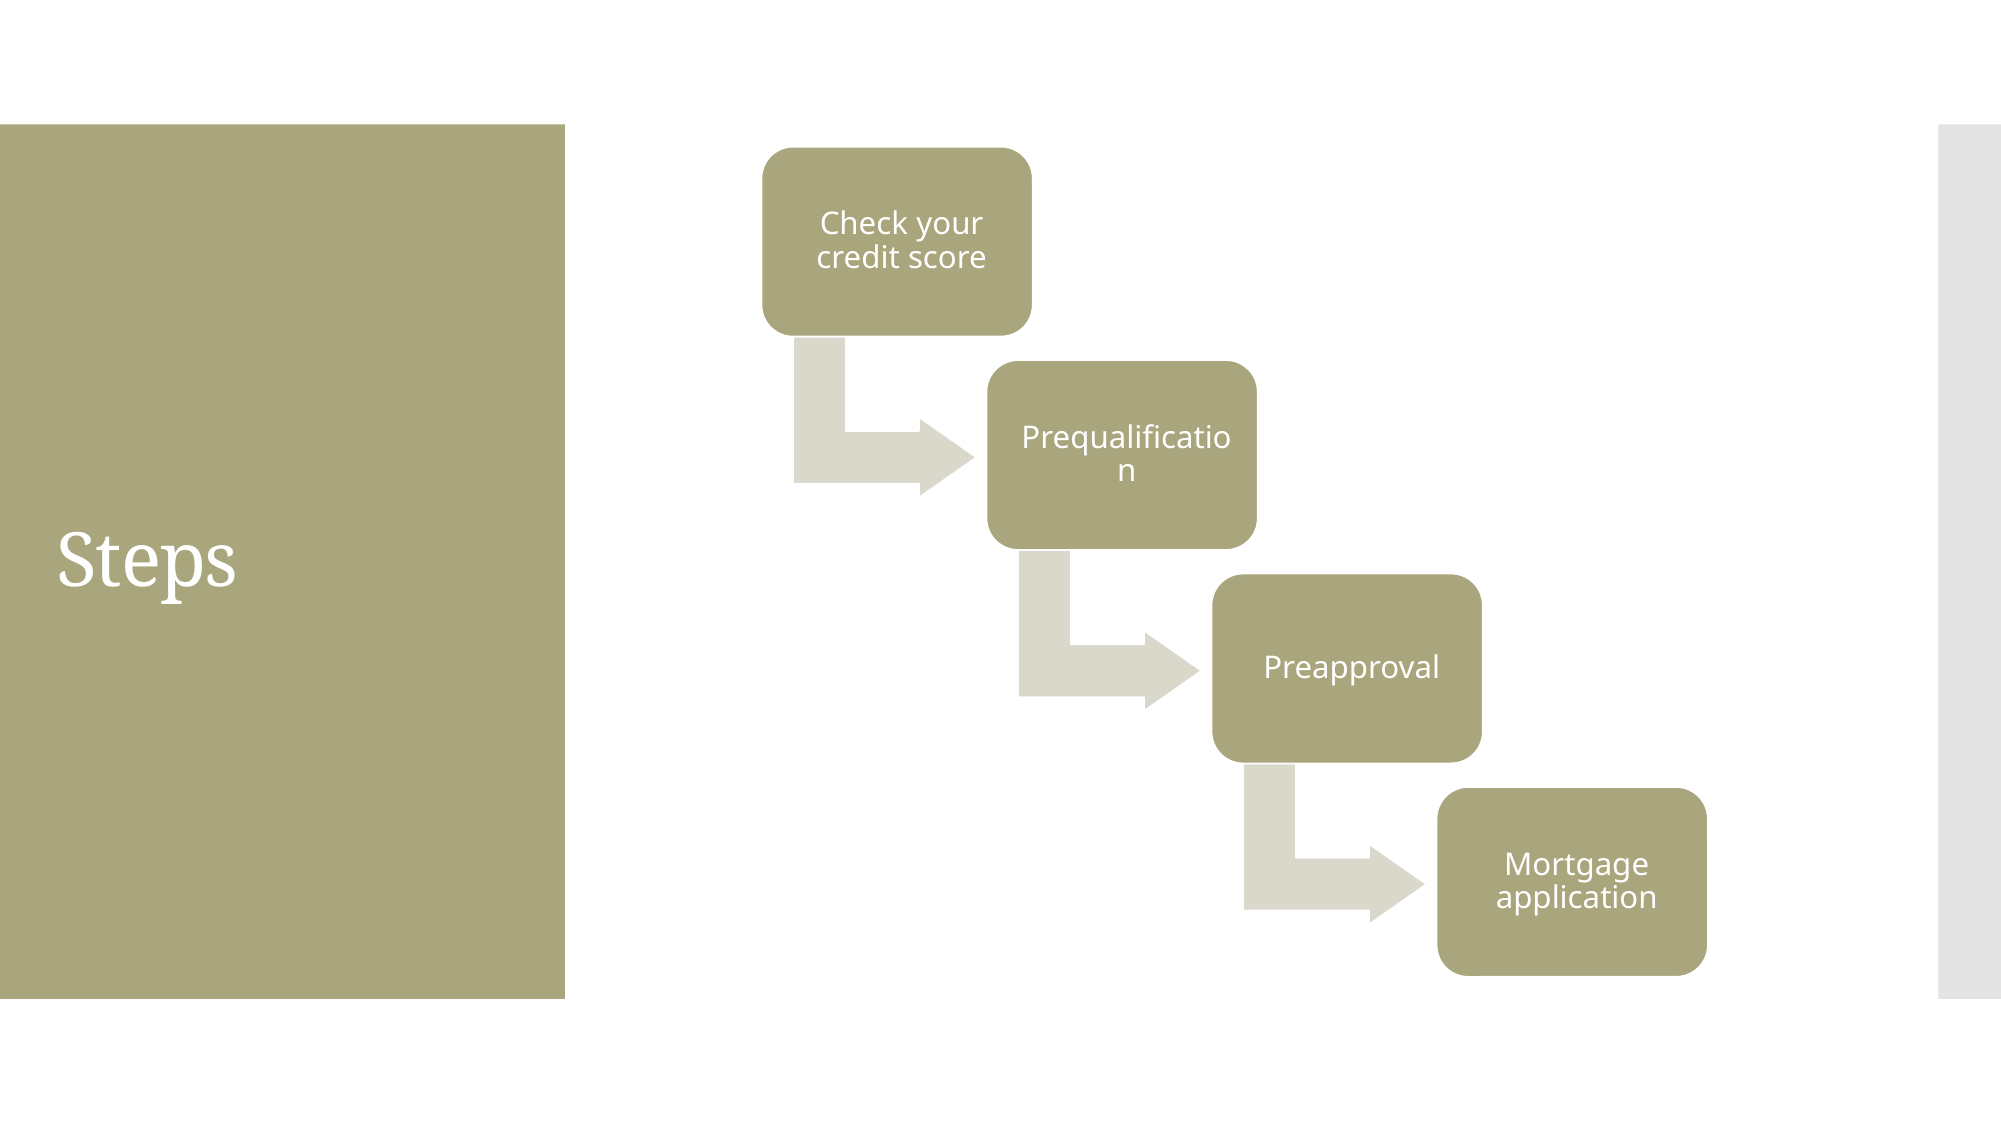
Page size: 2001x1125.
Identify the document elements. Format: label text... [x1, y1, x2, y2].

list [634, 141, 1835, 982]
title Steps [41, 184, 525, 940]
